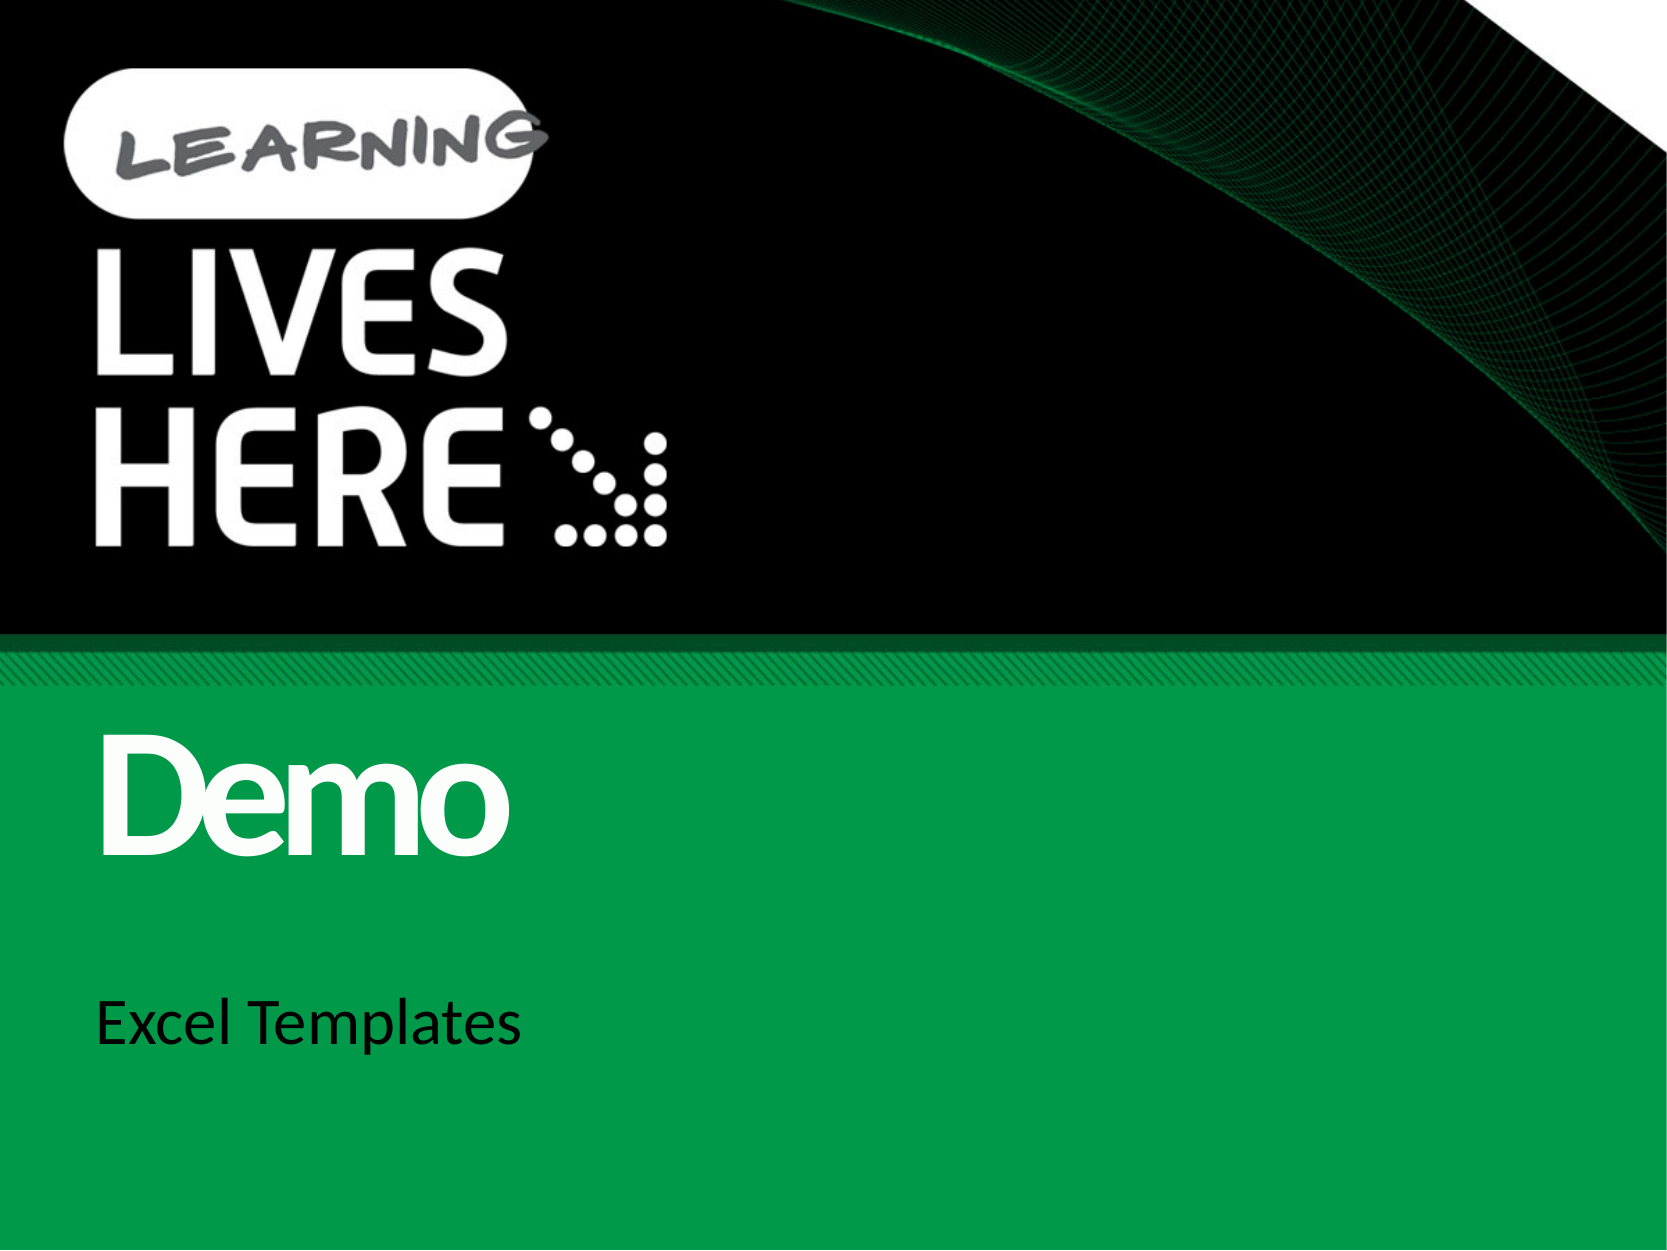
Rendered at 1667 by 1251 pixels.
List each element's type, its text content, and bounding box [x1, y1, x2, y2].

subtitle Excel Templates [95, 987, 1336, 1072]
picture [0, 0, 1667, 1250]
list Demo [93, 695, 1494, 889]
